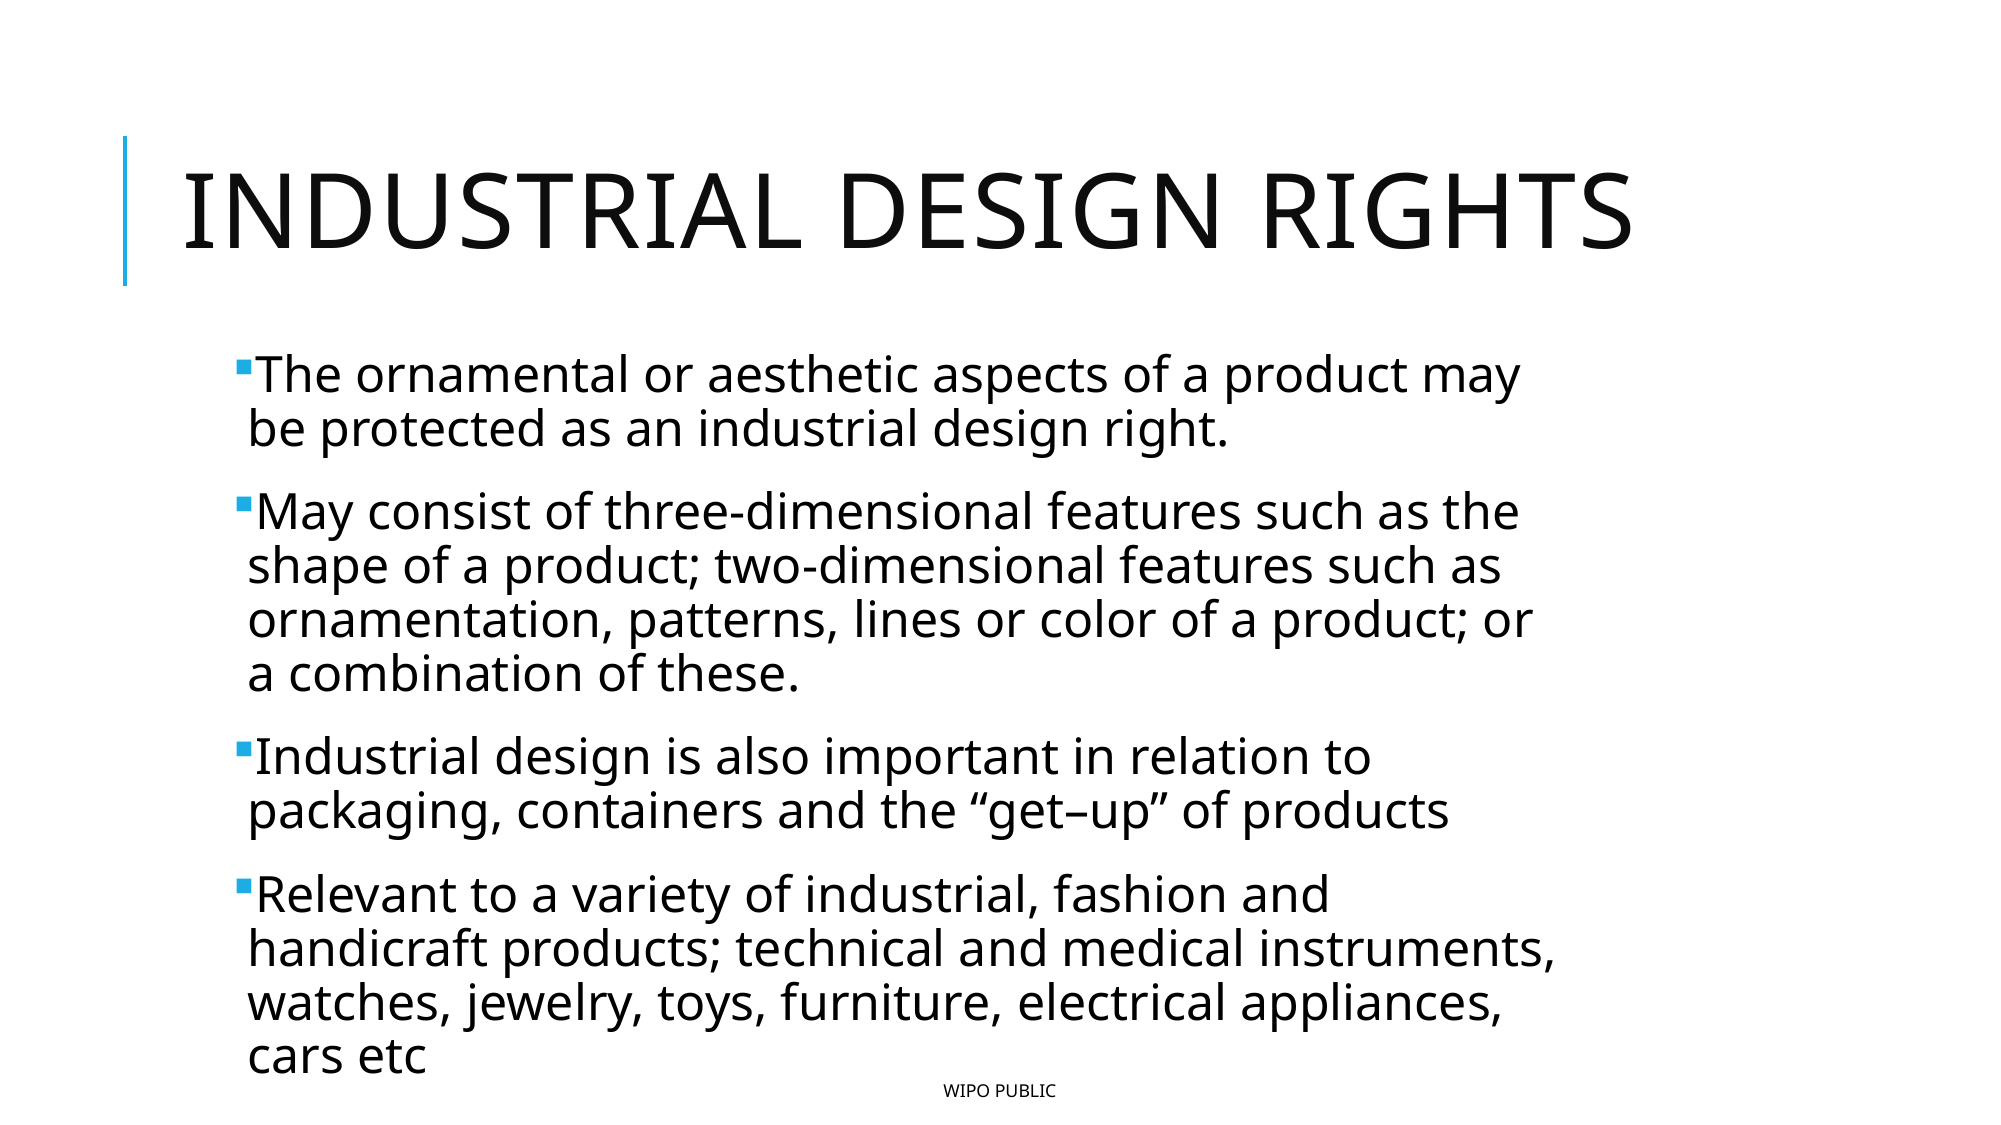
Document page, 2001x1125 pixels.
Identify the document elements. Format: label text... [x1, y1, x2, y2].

title Industrial design rights [168, 96, 1763, 342]
list The ornamental or aesthetic aspects of a product may be protected as an industrial design right. May consist of three-dimensional features such as the shape of a product; two-dimensional features such as ornamentation, patterns, lines or color of a product; or a combination of these. Industrial design is also important in relation to packaging, containers and the “get–up” of products Relevant to a variety of industrial, fashion and handicraft products; technical and medical instruments, watches, jewelry, toys, furniture, electrical appliances, cars etc [225, 341, 1575, 1046]
